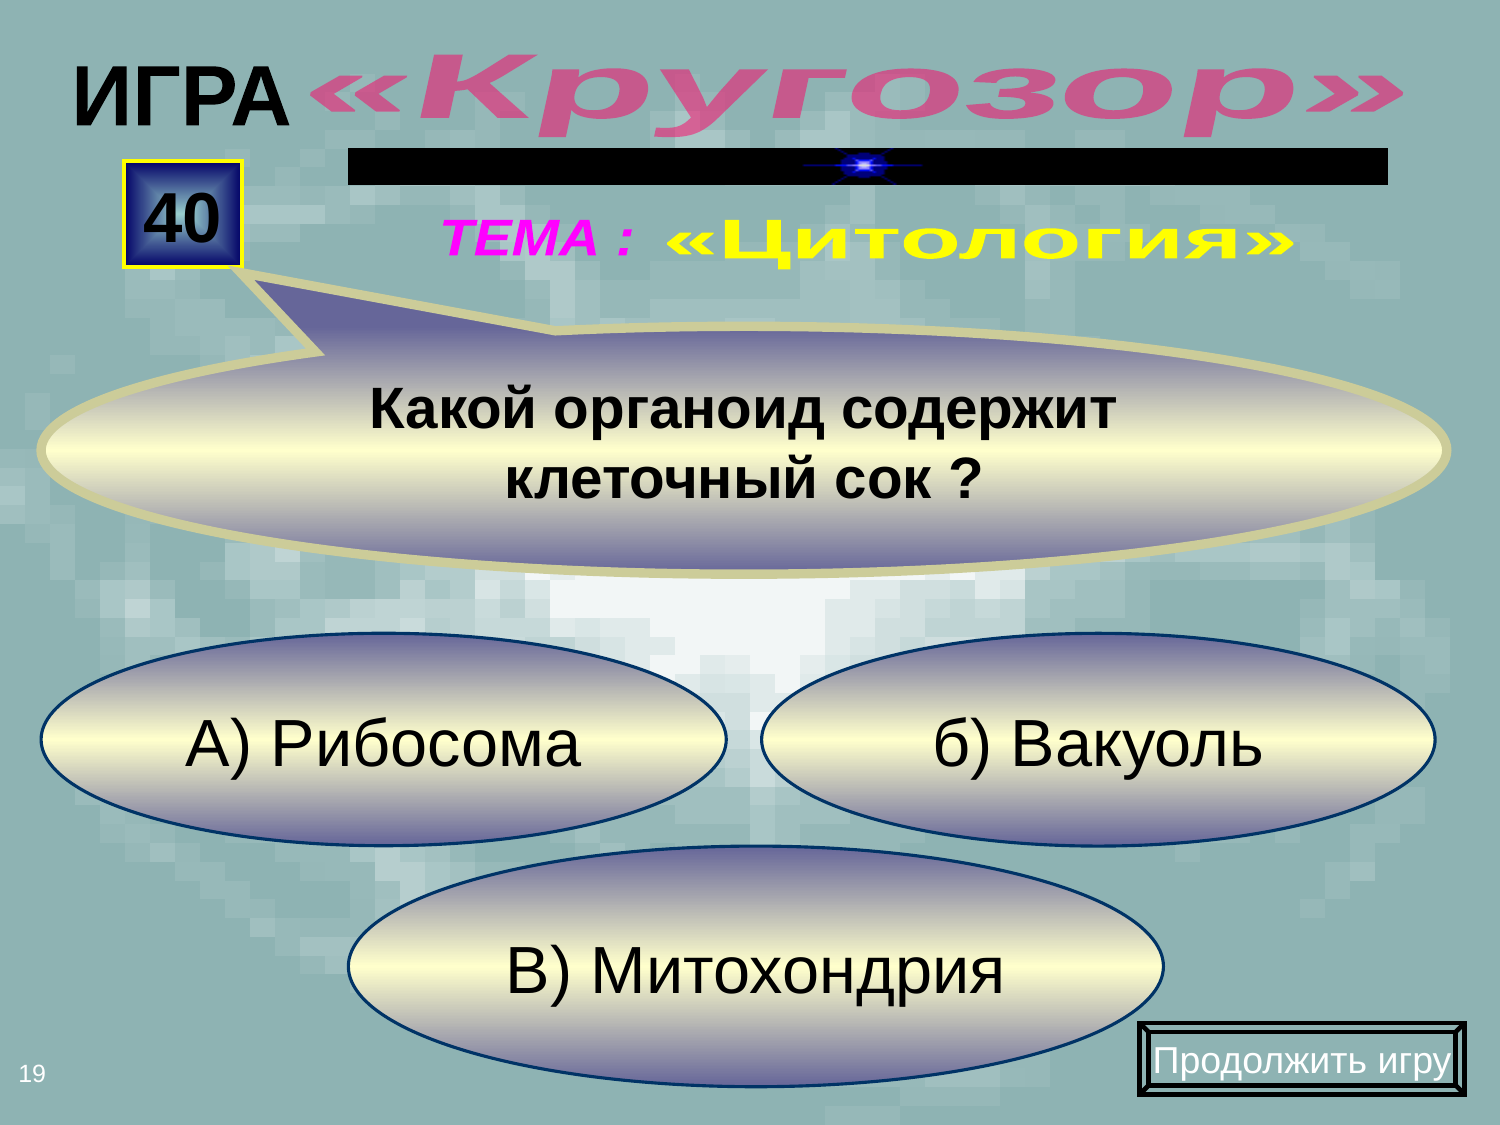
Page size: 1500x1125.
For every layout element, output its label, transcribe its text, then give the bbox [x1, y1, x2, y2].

text_box Какой органоид содержит клеточный сок ? [41, 272, 1447, 575]
text_box 40 [123, 160, 243, 268]
text_box Продолжить игру [1139, 1023, 1465, 1095]
text_box В) Митохондрия [348, 846, 1164, 1087]
picture [348, 148, 1388, 185]
text_box А) Рибосома [41, 633, 727, 846]
text_box б) Вакуоль [761, 633, 1436, 847]
text_box 19 [0, 1049, 65, 1109]
text_box [1140, 1024, 1148, 1094]
text_box ИГРА [1142, 1024, 1462, 1031]
